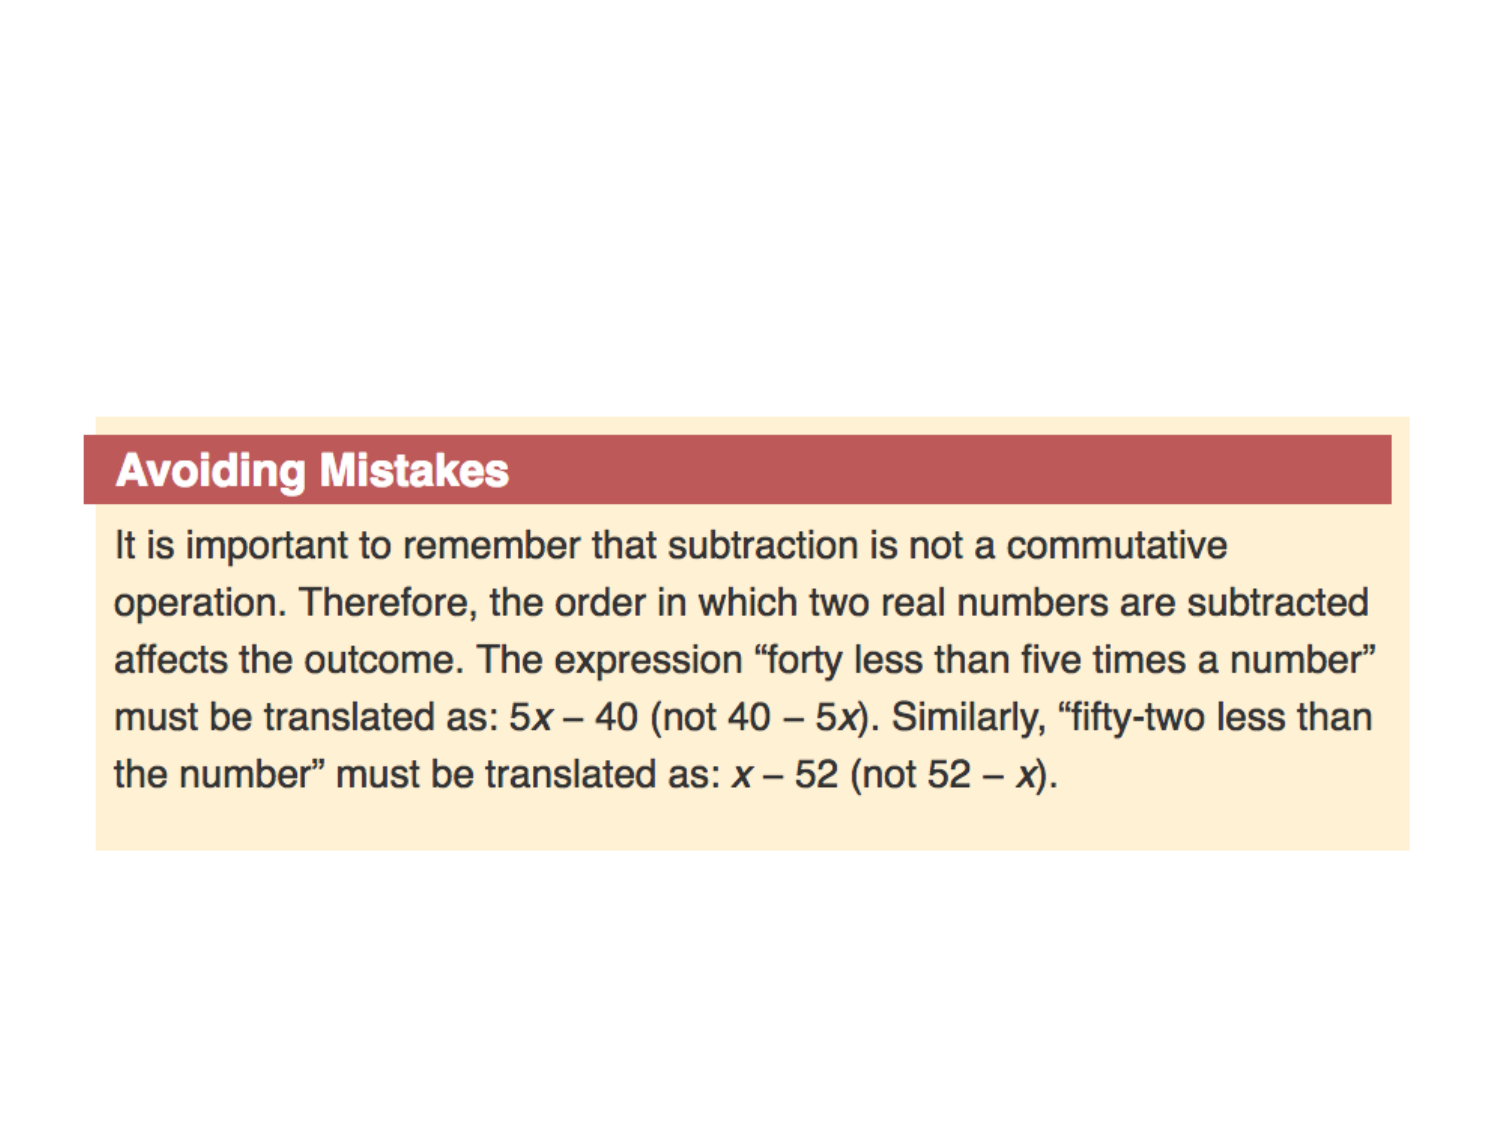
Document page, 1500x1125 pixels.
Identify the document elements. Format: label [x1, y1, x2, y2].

list [74, 262, 1426, 1006]
